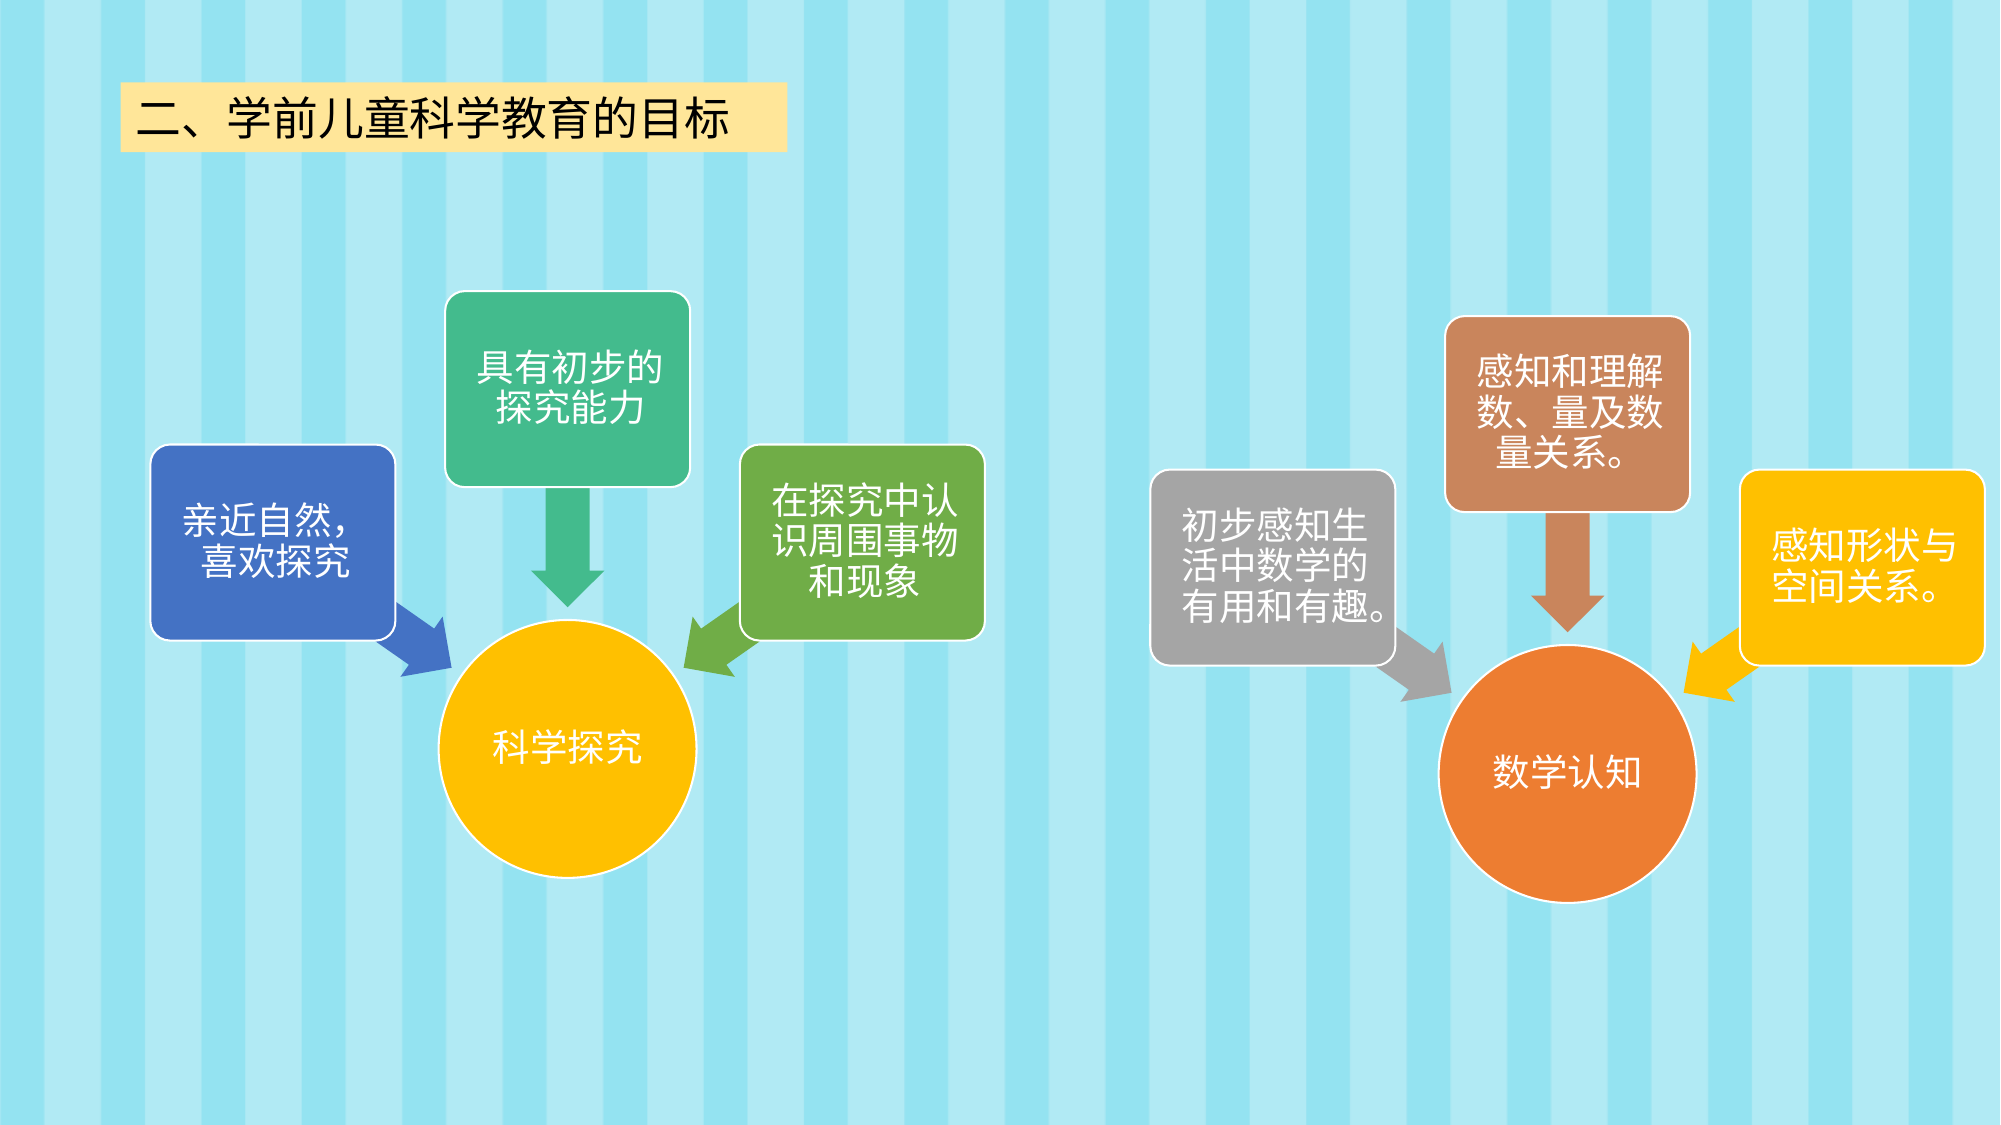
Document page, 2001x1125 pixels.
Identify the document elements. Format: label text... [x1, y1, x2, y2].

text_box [127, 290, 1008, 879]
text_box 二、学前儿童科学教育的目标 [120, 82, 788, 153]
picture [0, 0, 2000, 1125]
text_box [1127, 315, 2000, 904]
